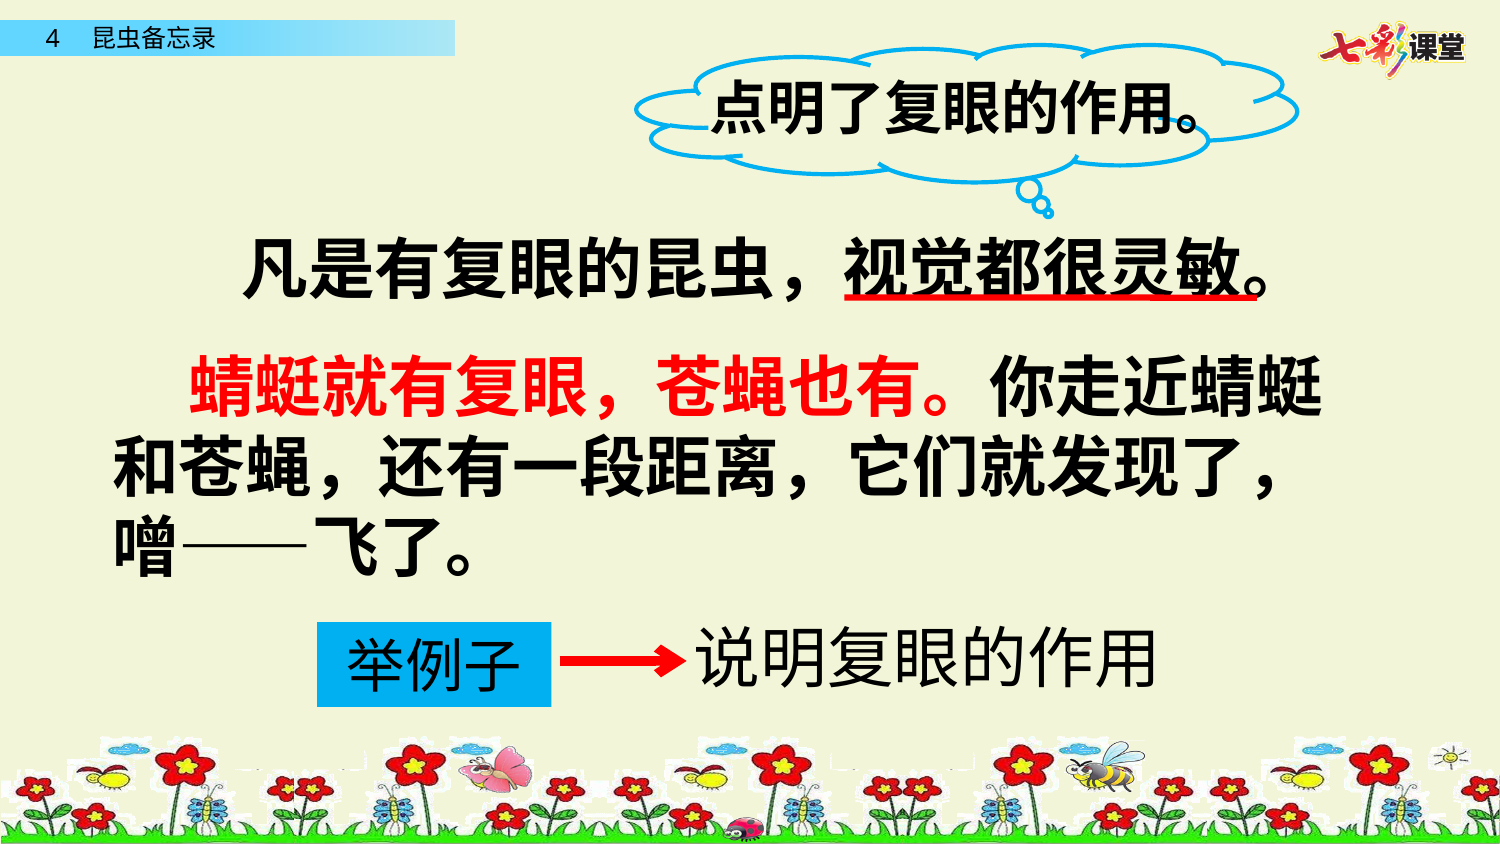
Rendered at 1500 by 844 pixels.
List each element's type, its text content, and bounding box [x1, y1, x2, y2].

picture [1316, 20, 1468, 80]
text_box 凡是有复眼的昆虫，视觉都很灵敏。 [226, 195, 1329, 315]
text_box 点明了复眼的作用。 [695, 64, 1270, 149]
text_box 举例子 [317, 622, 552, 707]
text_box [634, 80, 1207, 220]
text_box [1270, 70, 1300, 134]
text_box [723, 42, 1251, 64]
text_box 蜻蜓就有复眼，苍蝇也有。你走近蜻蜓和苍蝇，还有一段距离，它们就发现了，噌——飞了。 [97, 337, 1383, 592]
picture [0, 714, 1500, 844]
text_box 说明复眼的作用 [679, 608, 1176, 703]
